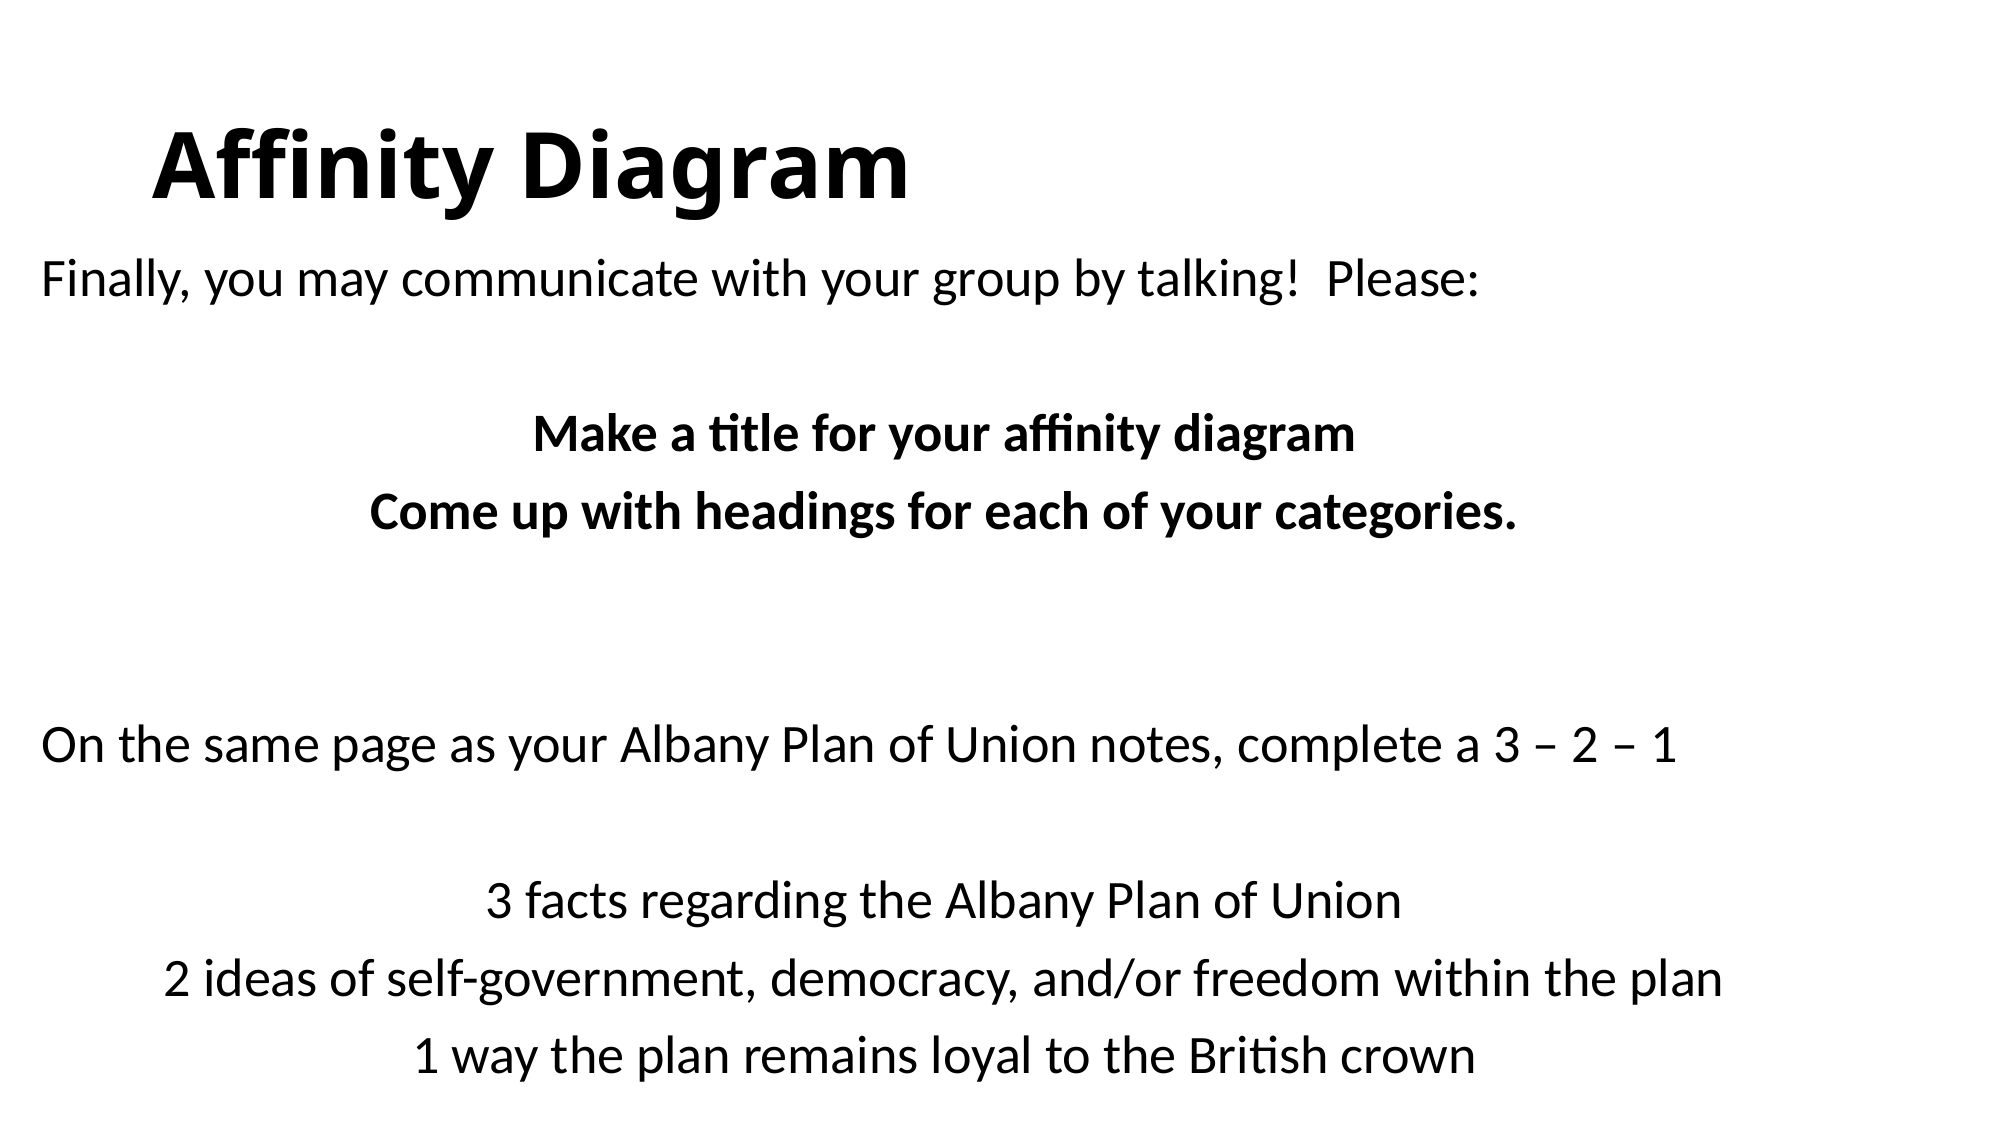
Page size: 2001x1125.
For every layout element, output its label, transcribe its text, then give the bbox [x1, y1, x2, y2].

list Finally, you may communicate with your group by talking! Please: Make a title for your affinity diagram Come up with headings for each of your categories. On the same page as your Albany Plan of Union notes, complete a 3 – 2 – 1 3 facts regarding the Albany Plan of Union 2 ideas of self-government, democracy, and/or freedom within the plan 1 way the plan remains loyal to the British crown [26, 241, 1863, 1097]
title Affinity Diagram [137, 59, 1863, 241]
